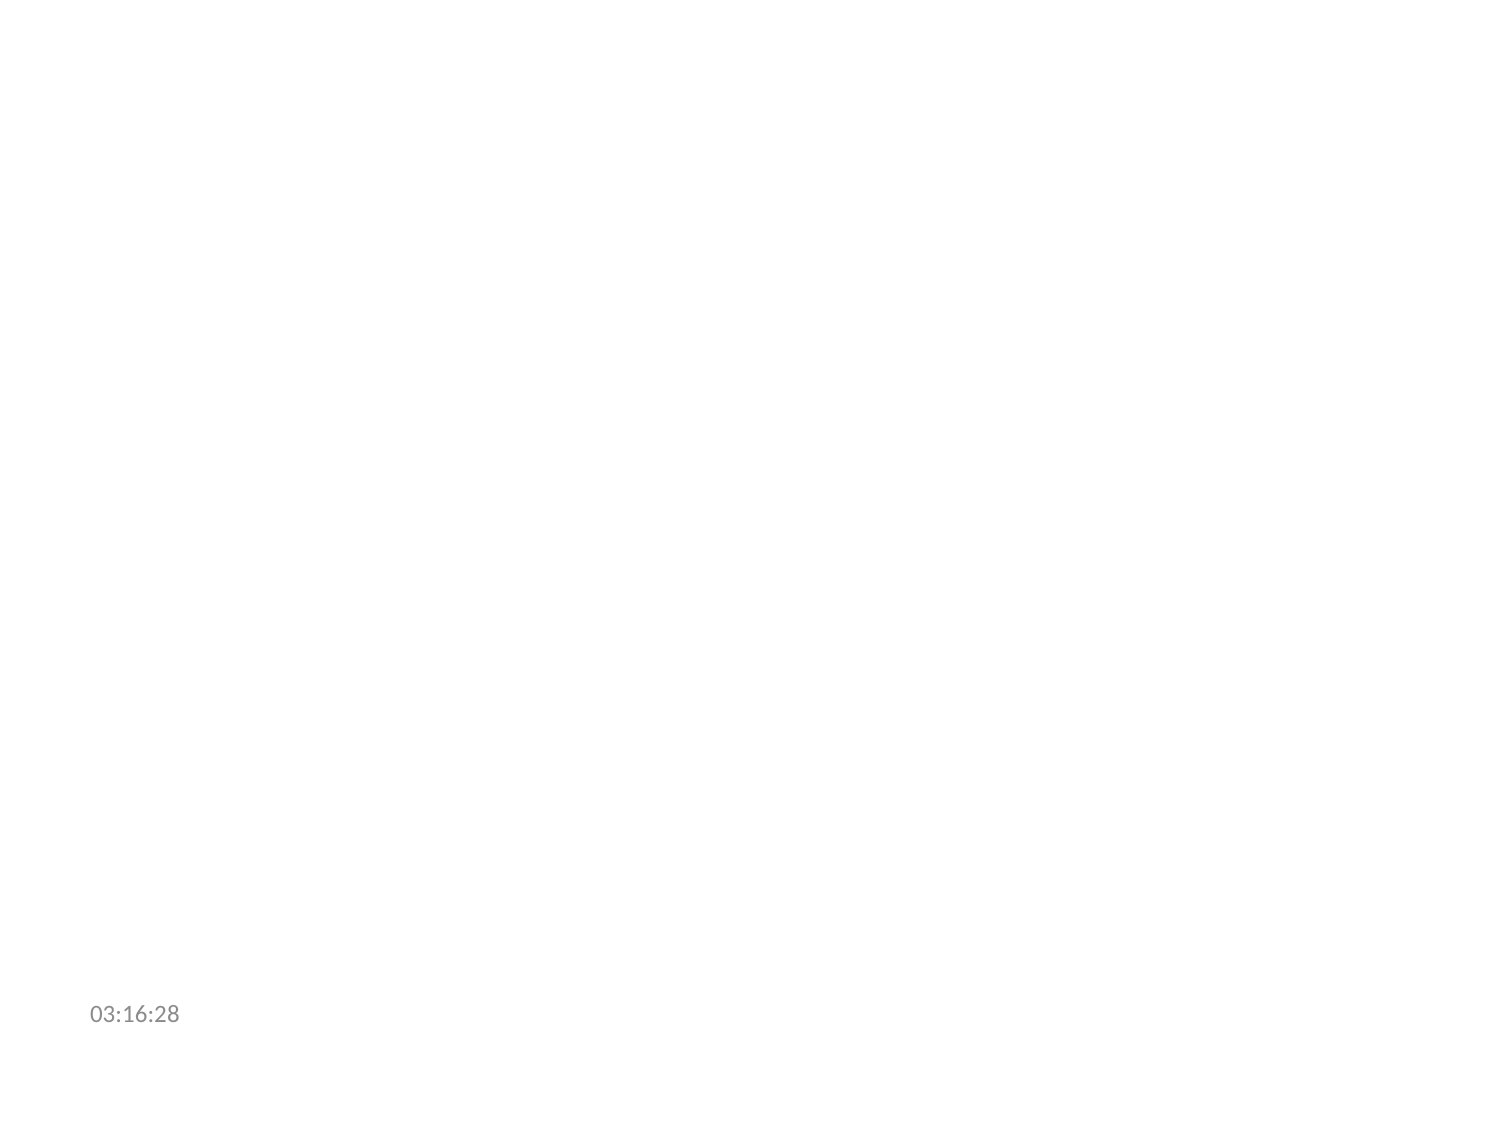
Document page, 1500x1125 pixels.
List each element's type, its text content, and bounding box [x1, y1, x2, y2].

text_box 15:35:09 [75, 982, 425, 1043]
